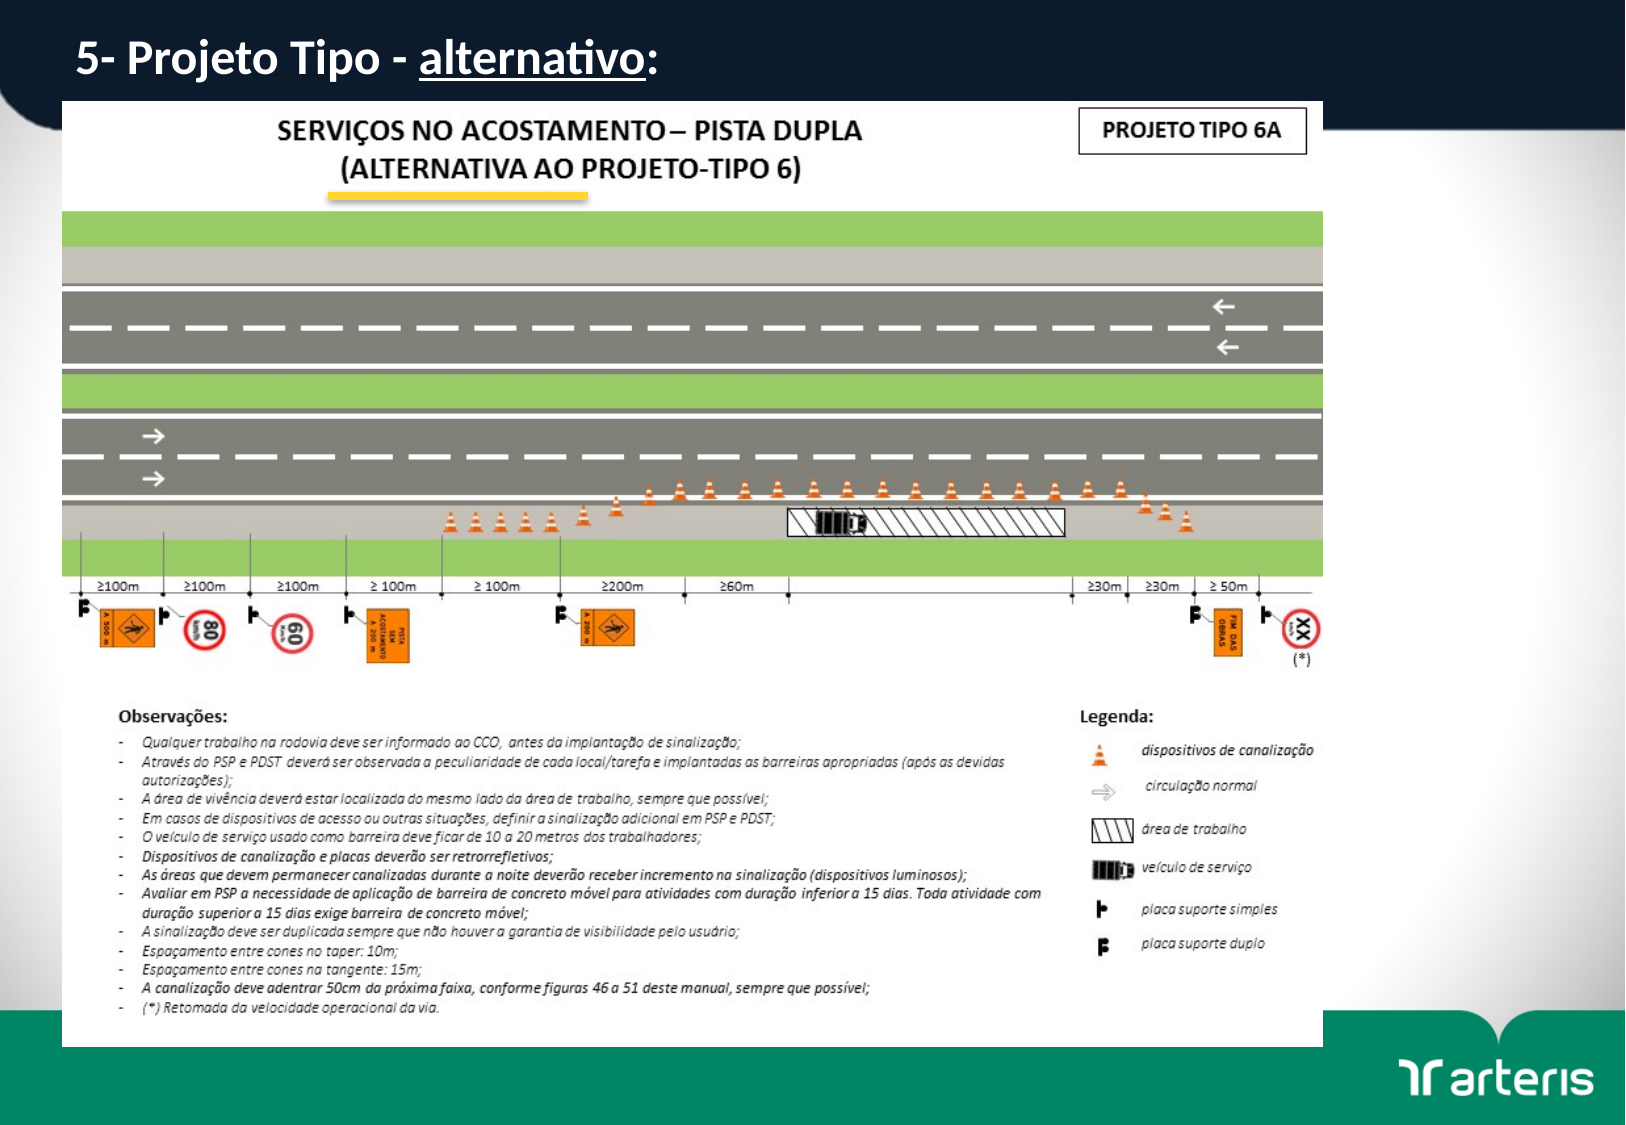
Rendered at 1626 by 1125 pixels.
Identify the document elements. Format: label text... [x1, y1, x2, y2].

text_box 5- Projeto Tipo - alternativo: [75, 42, 1341, 127]
picture [0, 0, 1625, 1125]
